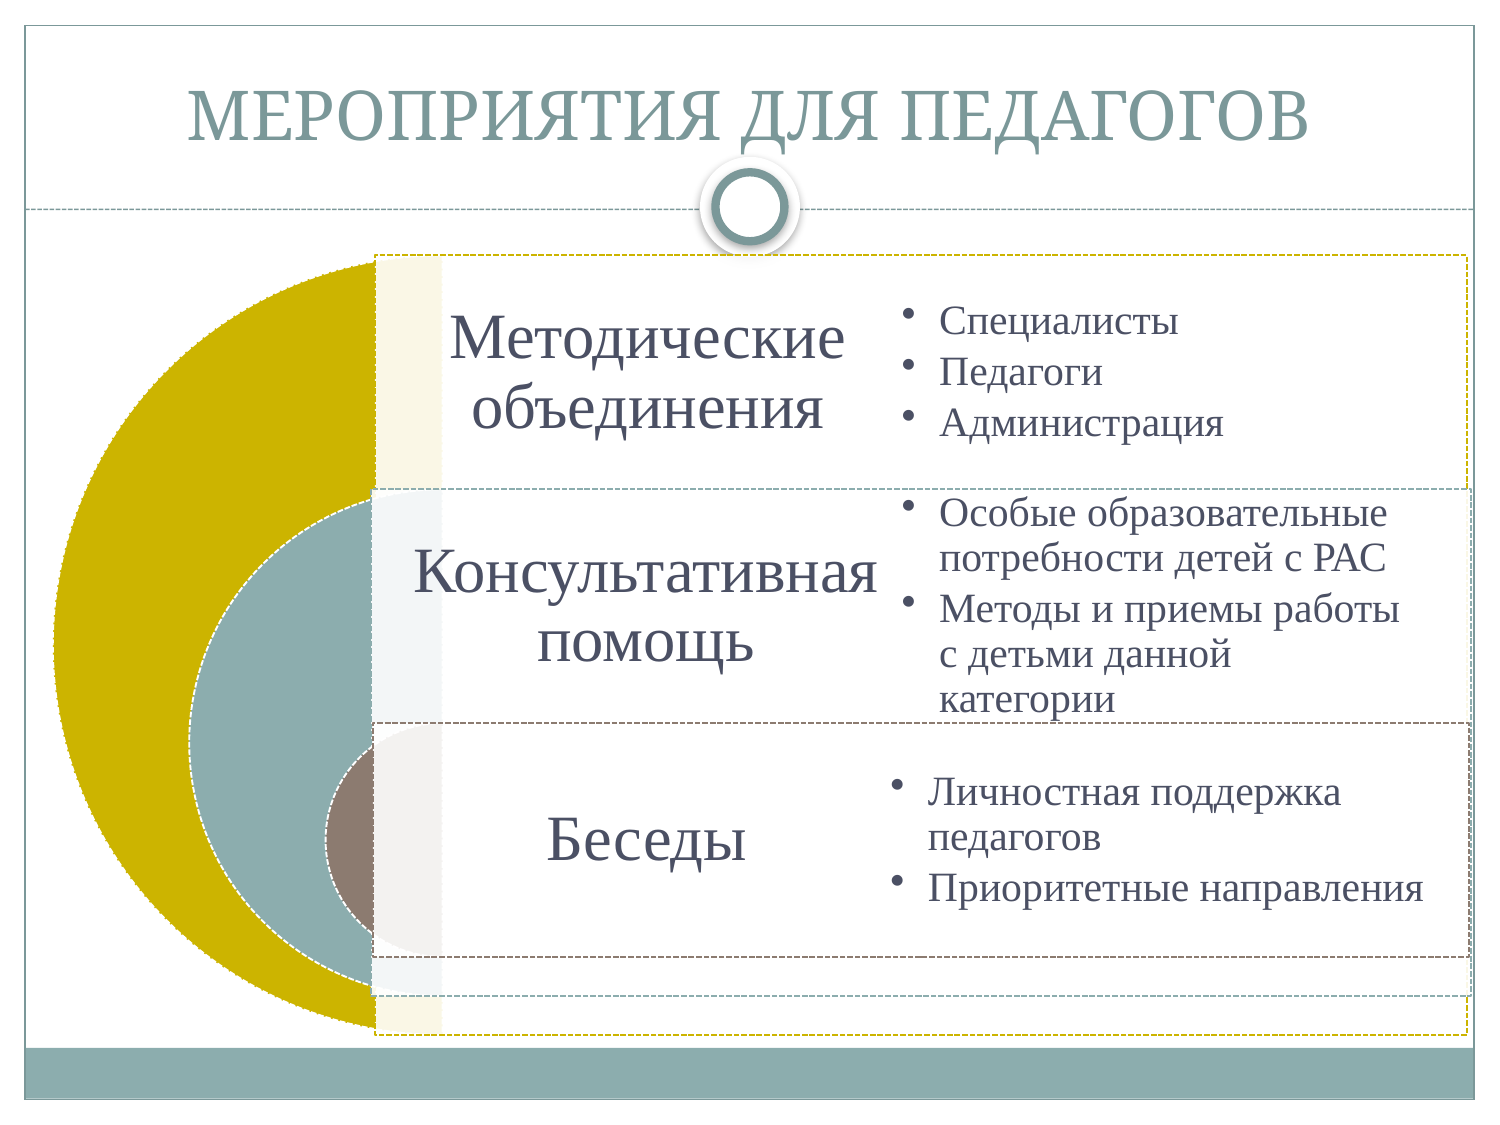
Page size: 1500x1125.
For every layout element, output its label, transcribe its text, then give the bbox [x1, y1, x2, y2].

title МЕРОПРИЯТИЯ ДЛЯ ПЕДАГОГОВ [49, 37, 1450, 162]
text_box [88, 255, 1436, 1036]
